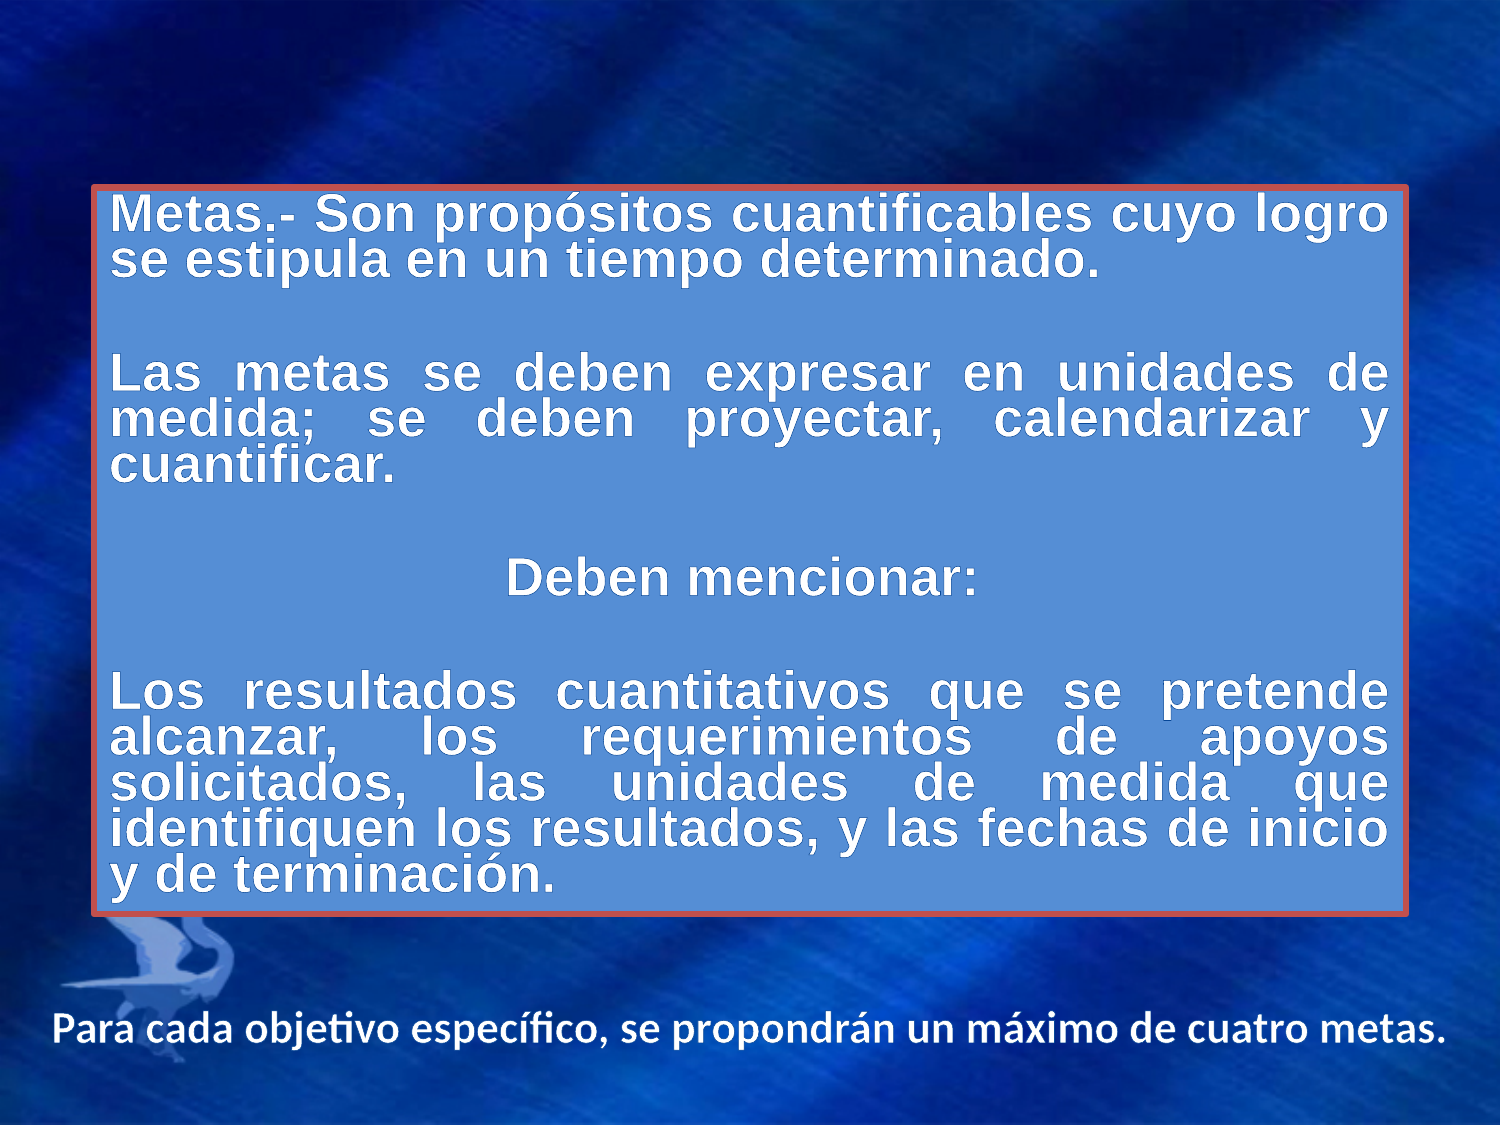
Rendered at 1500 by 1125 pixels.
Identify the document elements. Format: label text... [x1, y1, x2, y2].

text_box Para cada objetivo específico, se propondrán un máximo de cuatro metas. [23, 996, 1477, 1061]
text_box Metas.- Son propósitos cuantificables cuyo logro se estipula en un tiempo determinado. Las metas se deben expresar en unidades de medida; se deben proyectar, calendarizar y cuantificar. Deben mencionar: Los resultados cuantitativos que se pretende alcanzar, los requerimientos de apoyos solicitados, las unidades de medida que identifiquen los resultados, y las fechas de inicio y de terminación. [92, 185, 1408, 916]
picture [0, 0, 1500, 1125]
